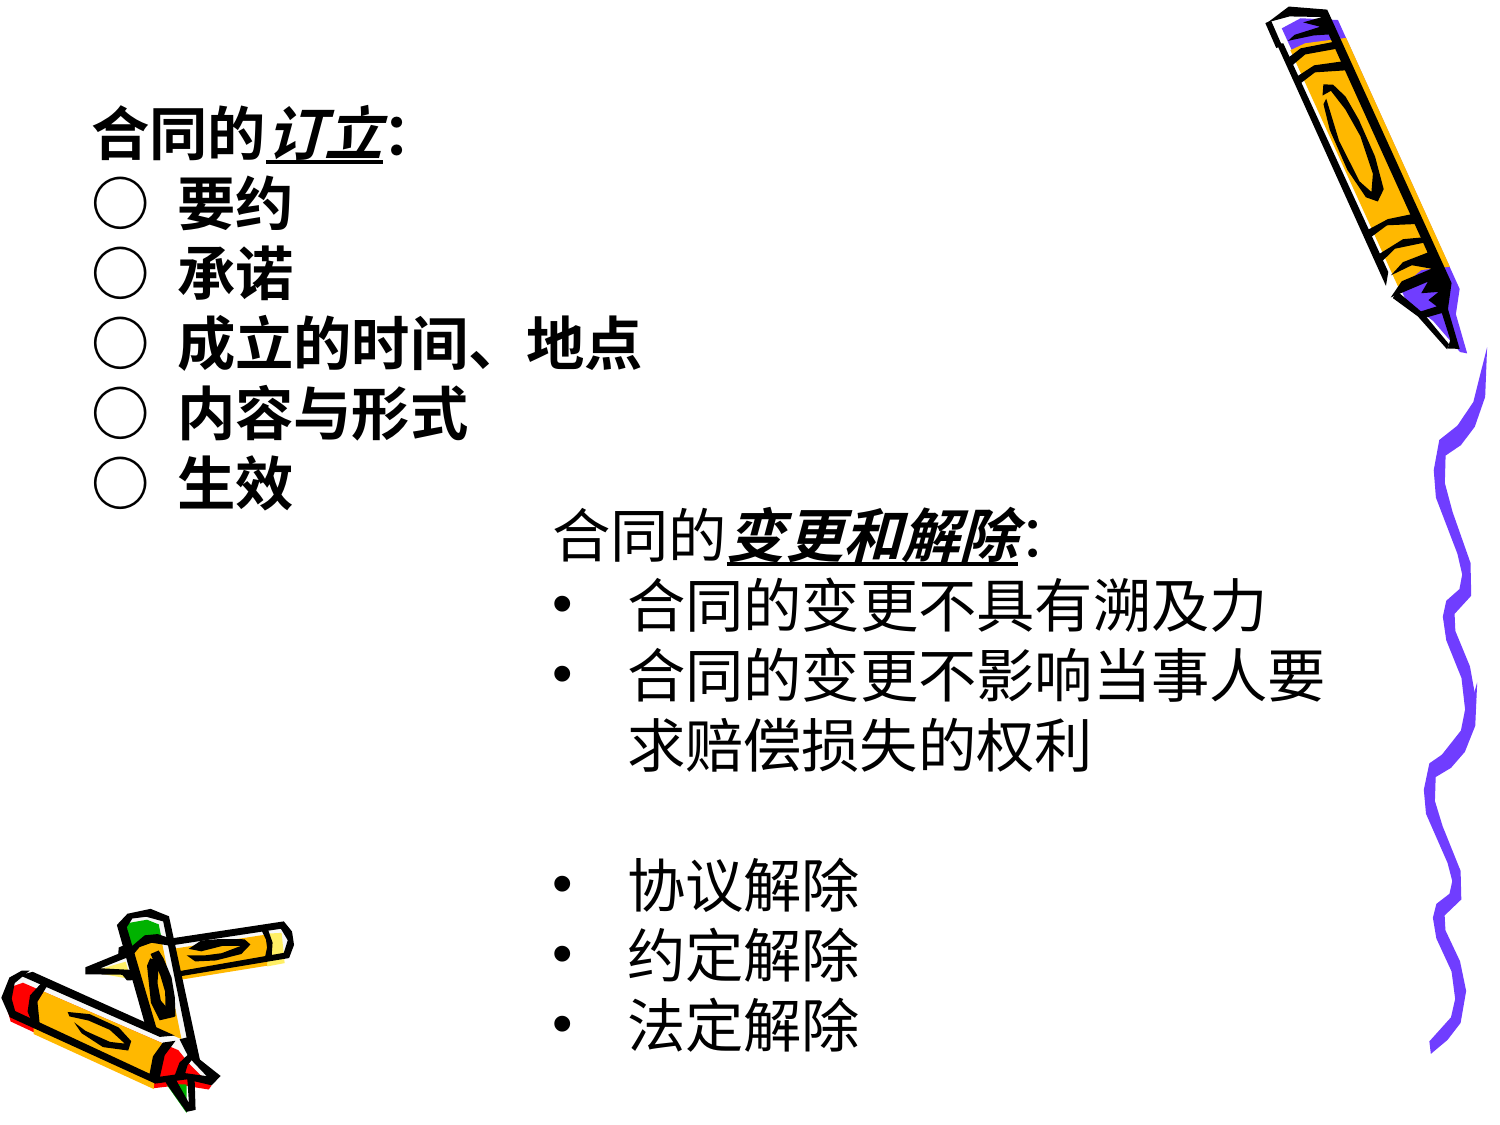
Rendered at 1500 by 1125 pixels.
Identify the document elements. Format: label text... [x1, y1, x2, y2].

text_box 合同的变更和解除： 合同的变更不具有溯及力 合同的变更不影响当事人要求赔偿损失的权利 协议解除 约定解除 法定解除 [537, 491, 1387, 1067]
text_box 合同的订立： ○ 要约 ○ 承诺 ○ 成立的时间、地点 ○ 内容与形式 ○ 生效 [76, 89, 717, 525]
